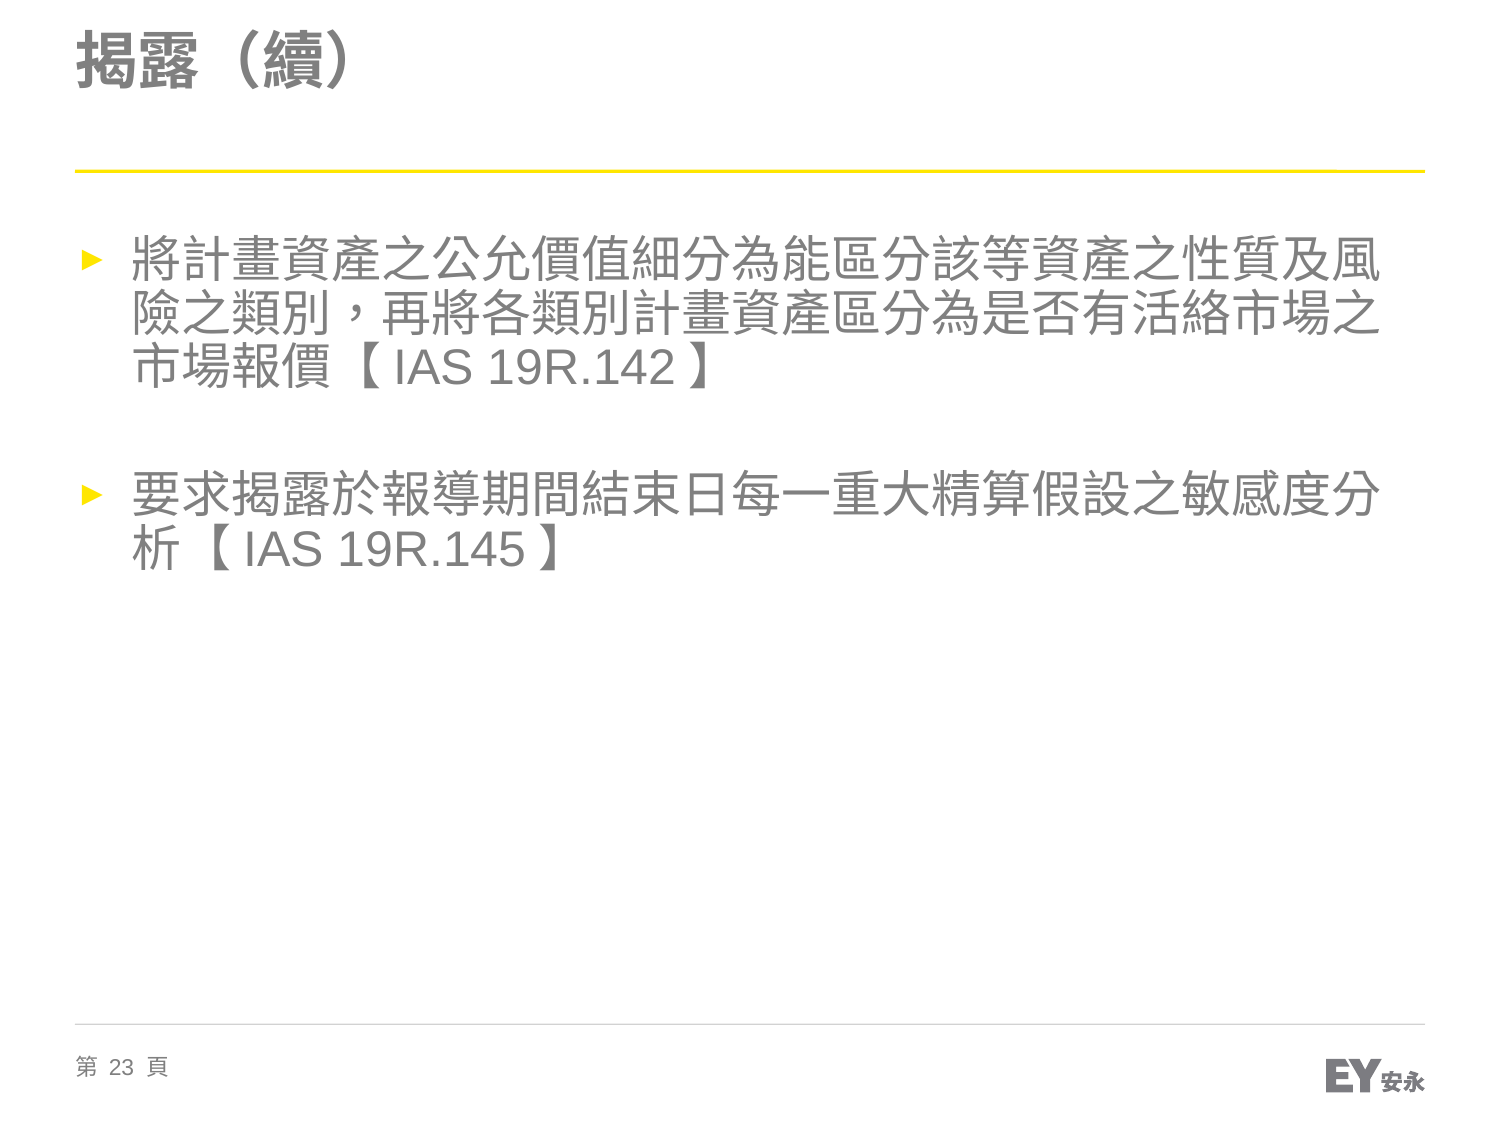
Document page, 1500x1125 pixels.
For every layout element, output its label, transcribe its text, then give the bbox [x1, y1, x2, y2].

title 揭露（續） [75, 33, 1425, 175]
list 將計畫資產之公允價值細分為能區分該等資產之性質及風險之類別，再將各類別計畫資產區分為是否有活絡市場之市場報價【IAS 19R.142】 要求揭露於報導期間結束日每一重大精算假設之敏感度分析【IAS 19R.145】 [75, 233, 1425, 1005]
